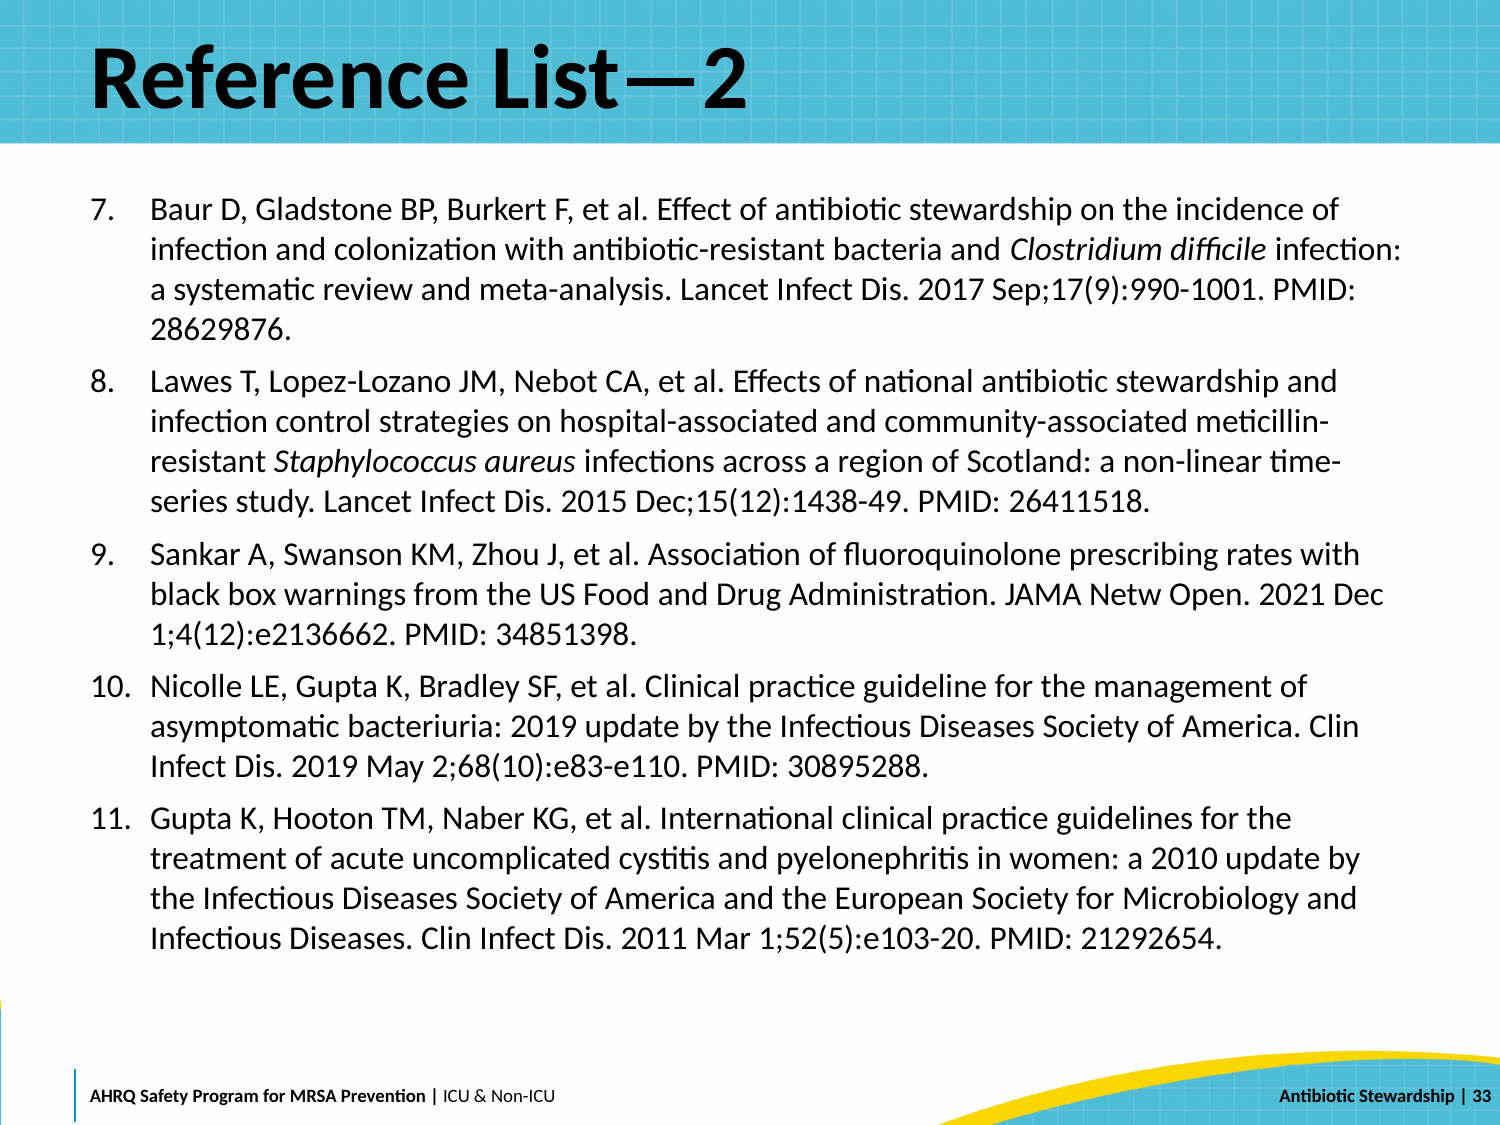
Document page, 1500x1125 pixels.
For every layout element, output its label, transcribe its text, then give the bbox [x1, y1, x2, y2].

list Baur D, Gladstone BP, Burkert F, et al. Effect of antibiotic stewardship on the incidence of infection and colonization with antibiotic-resistant bacteria and Clostridium difficile infection: a systematic review and meta-analysis. Lancet Infect Dis. 2017 Sep;17(9):990-1001. PMID: 28629876. Lawes T, Lopez-Lozano JM, Nebot CA, et al. Effects of national antibiotic stewardship and infection control strategies on hospital-associated and community-associated meticillin-resistant Staphylococcus aureus infections across a region of Scotland: a non-linear time-series study. Lancet Infect Dis. 2015 Dec;15(12):1438-49. PMID: 26411518. Sankar A, Swanson KM, Zhou J, et al. Association of fluoroquinolone prescribing rates with black box warnings from the US Food and Drug Administration. JAMA Netw Open. 2021 Dec 1;4(12):e2136662. PMID: 34851398. Nicolle LE, Gupta K, Bradley SF, et al. Clinical practice guideline for the management of asymptomatic bacteriuria: 2019 update by the Infectious Diseases Society of America. Clin Infect Dis. 2019 May 2;68(10):e83-e110. PMID: 30895288. Gupta K, Hooton TM, Naber KG, et al. International clinical practice guidelines for the treatment of acute uncomplicated cystitis and pyelonephritis in women: a 2010 update by the Infectious Diseases Society of America and the European Society for Microbiology and Infectious Diseases. Clin Infect Dis. 2011 Mar 1;52(5):e103-20. PMID: 21292654. [75, 179, 1425, 1035]
picture [0, 0, 1500, 1125]
title Reference List—2 [75, 0, 1425, 150]
slide_number | 33 [1455, 1065, 1500, 1125]
